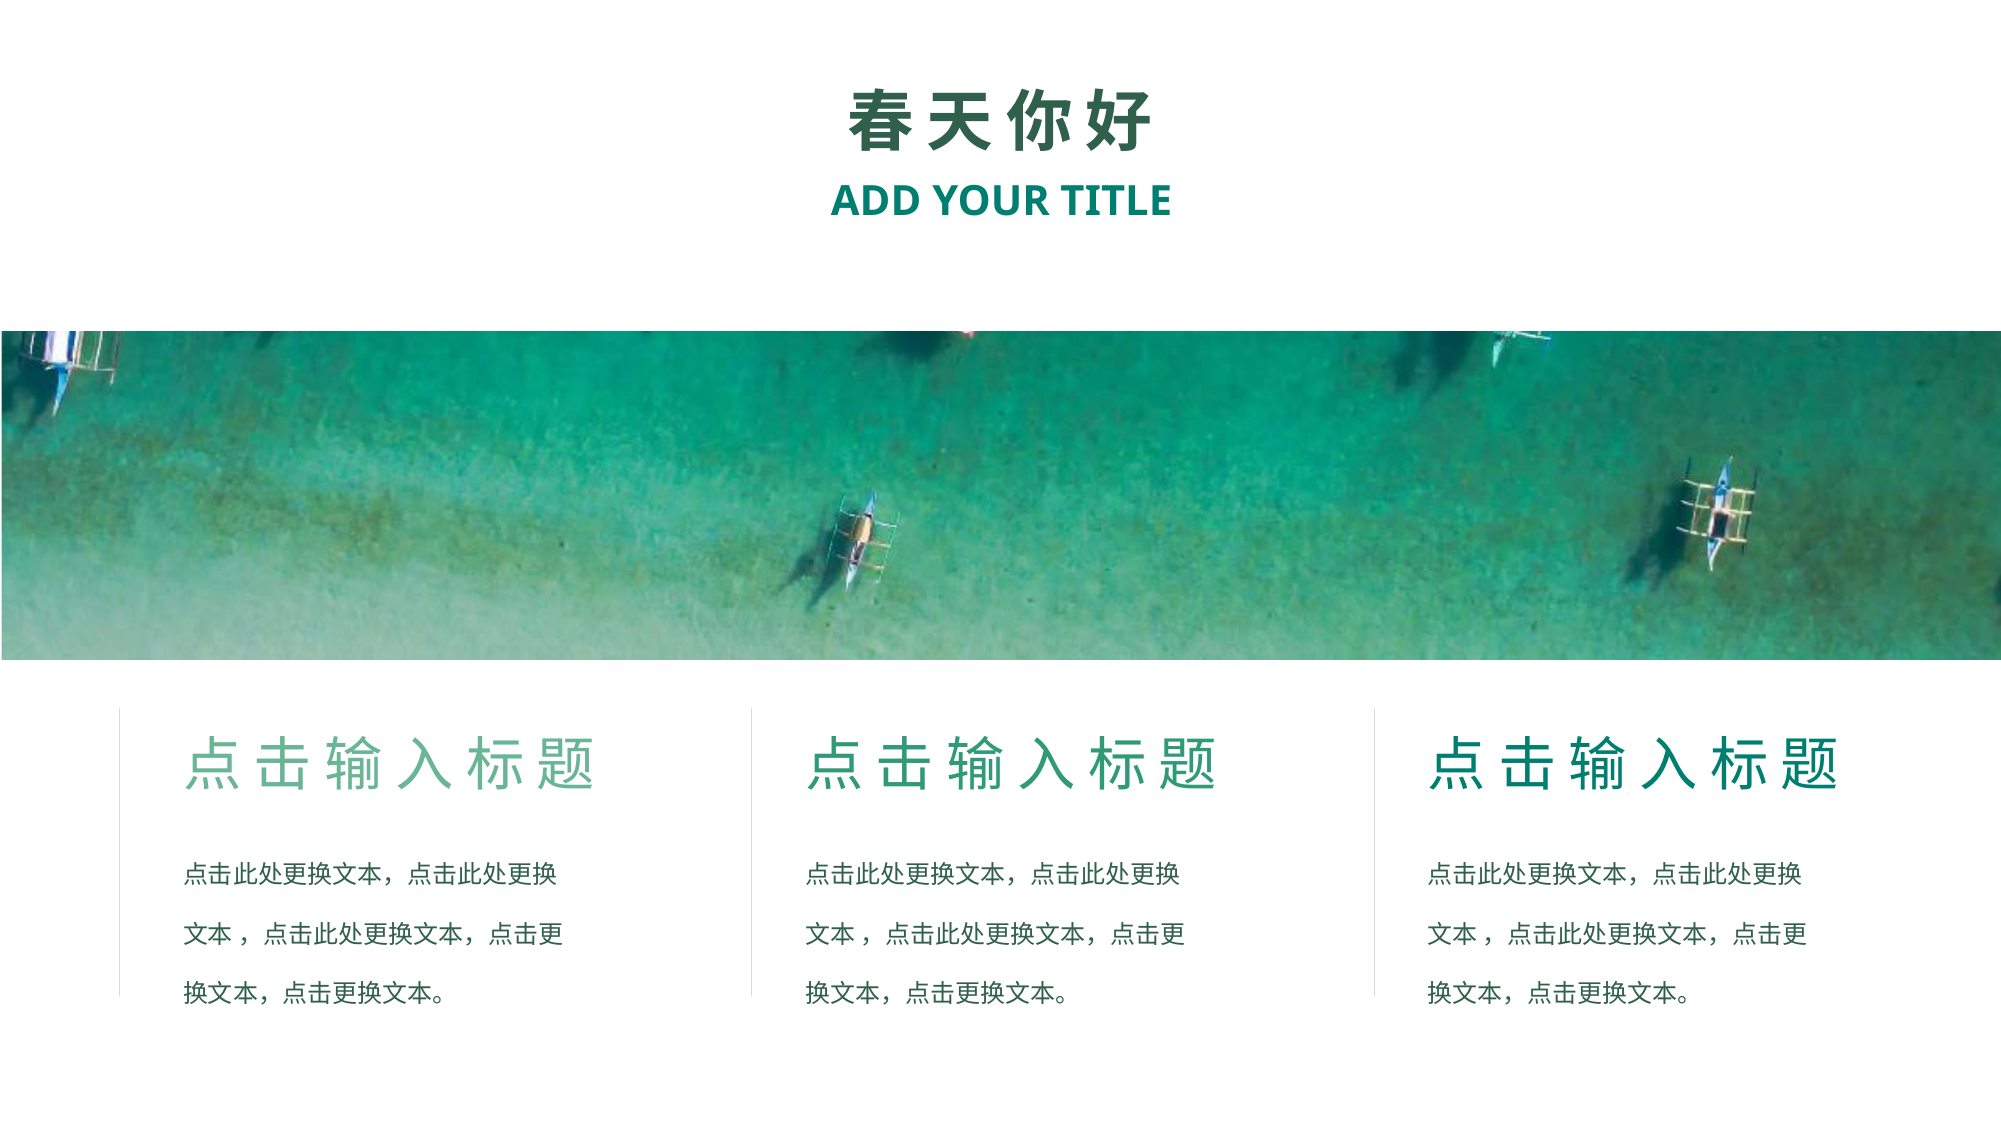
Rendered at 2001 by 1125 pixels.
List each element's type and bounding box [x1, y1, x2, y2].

text_box [714, 71, 1289, 232]
text_box [1, 331, 2000, 1072]
